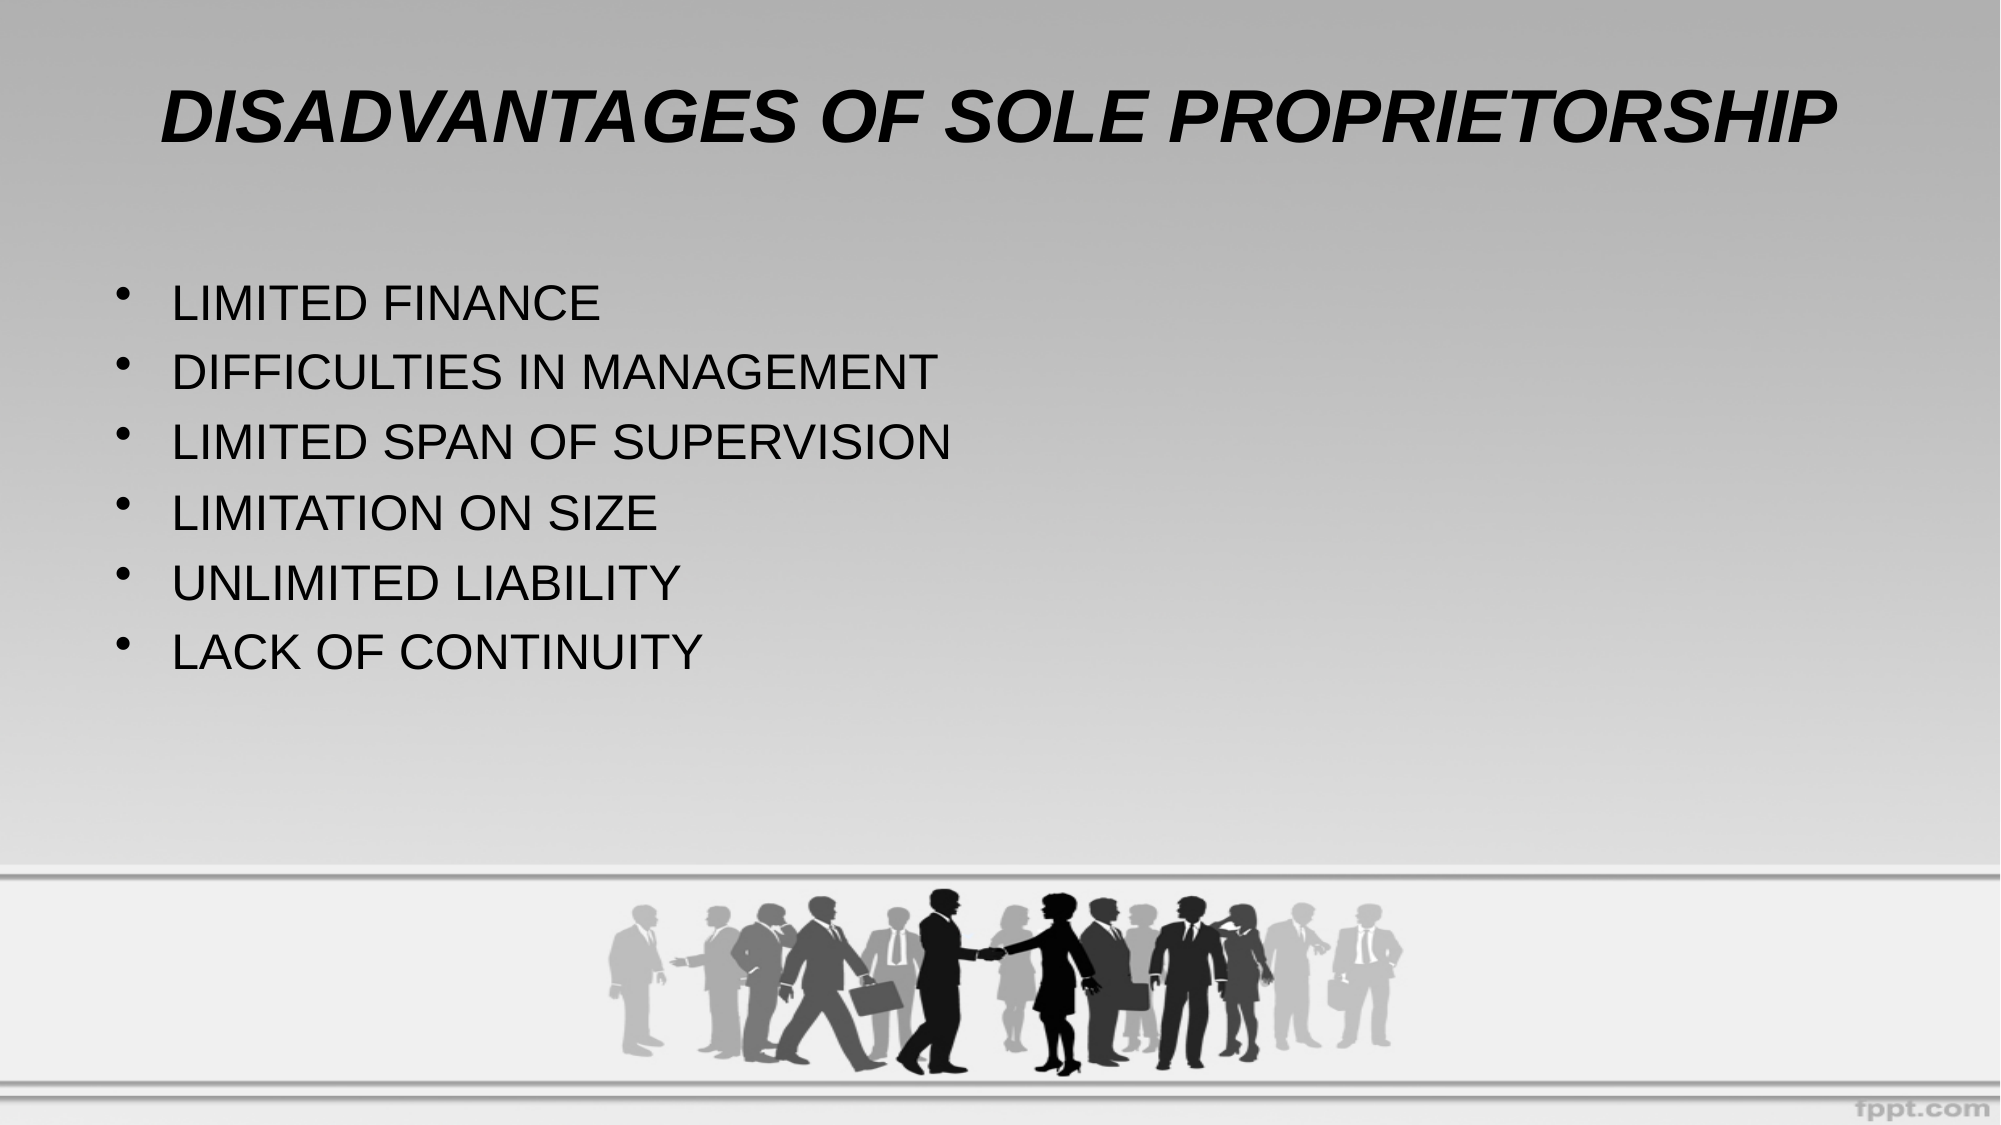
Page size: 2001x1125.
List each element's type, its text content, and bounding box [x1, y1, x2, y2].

list LIMITED FINANCE DIFFICULTIES IN MANAGEMENT LIMITED SPAN OF SUPERVISION LIMITATION ON SIZE UNLIMITED LIABILITY LACK OF CONTINUITY [99, 262, 1900, 1005]
picture [0, 0, 2001, 1125]
title DISADVANTAGES OF SOLE PROPRIETORSHIP [99, 45, 1900, 180]
